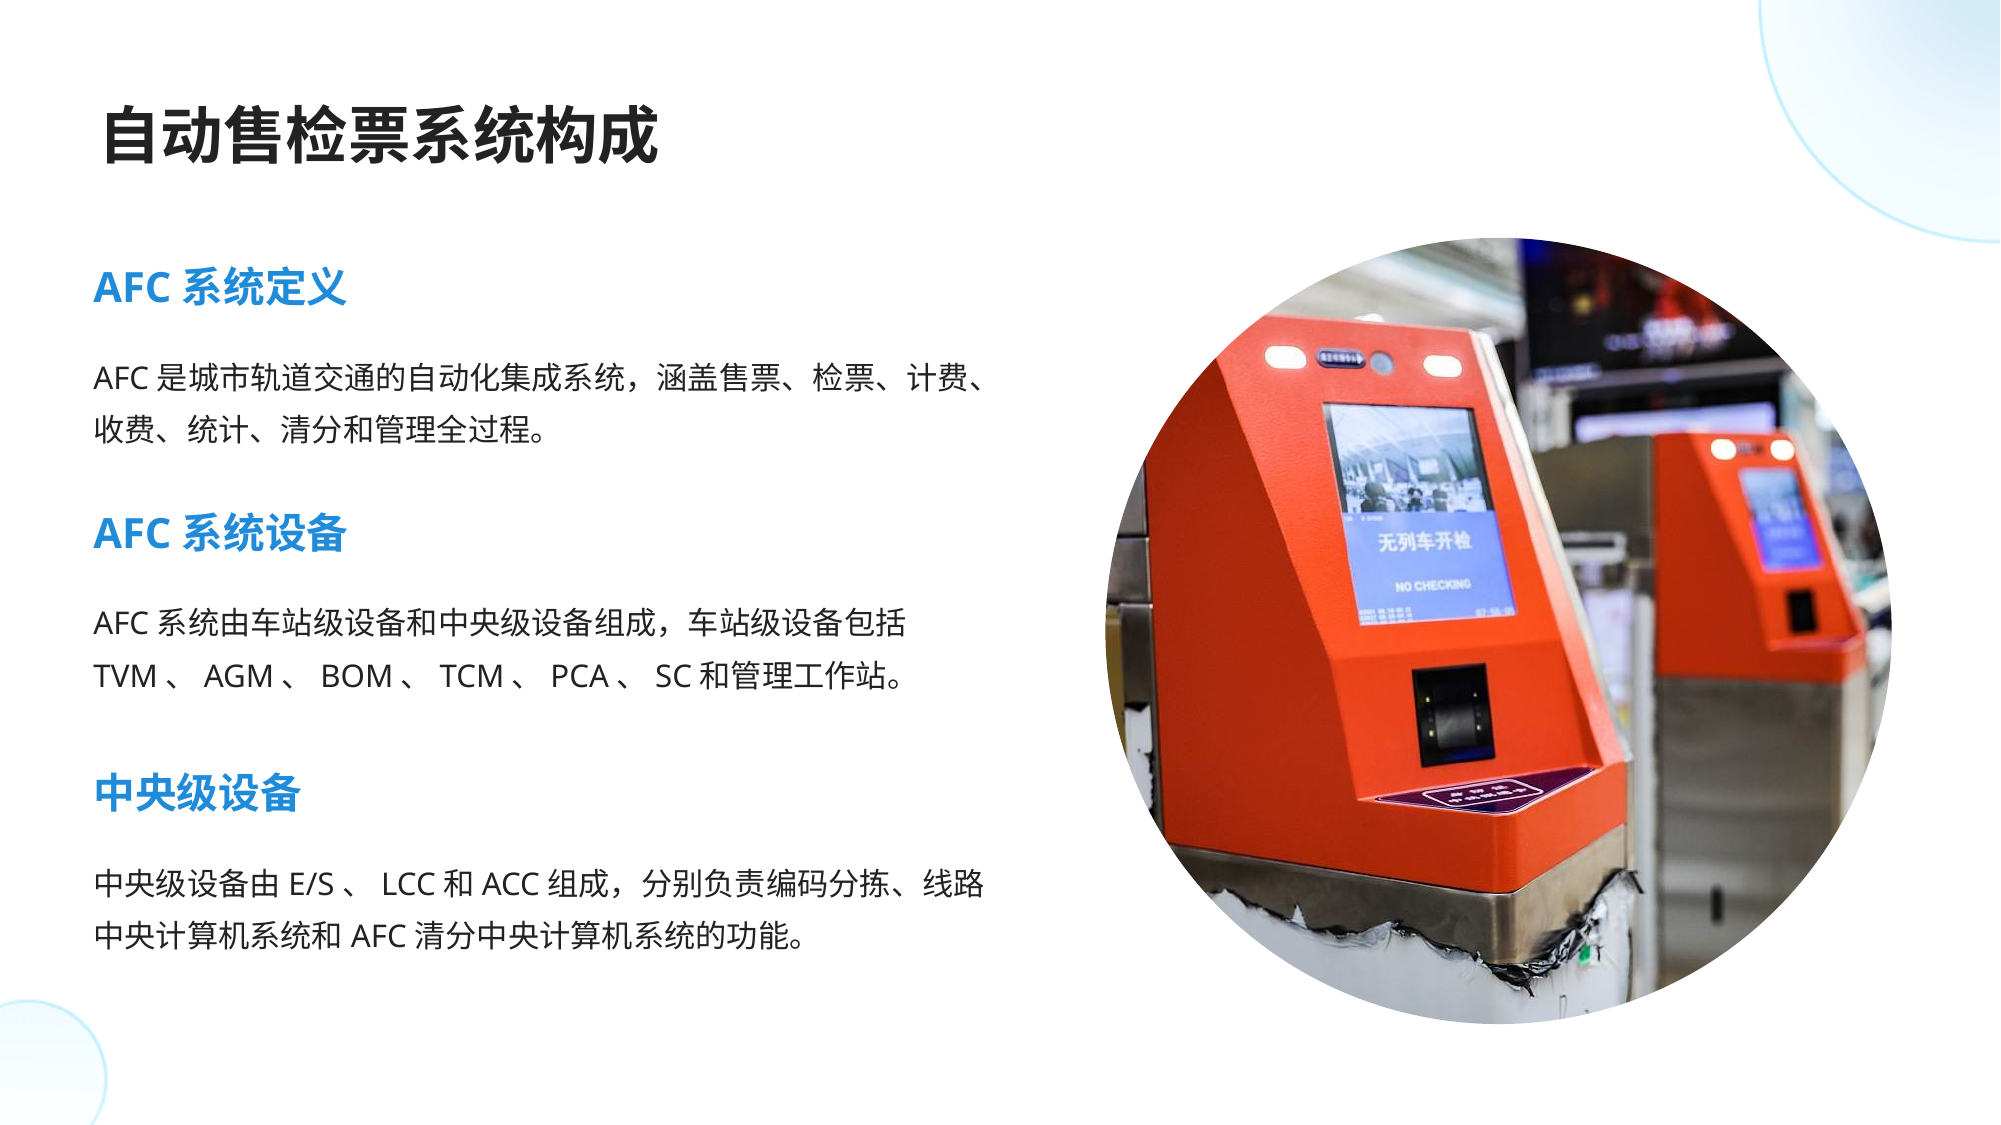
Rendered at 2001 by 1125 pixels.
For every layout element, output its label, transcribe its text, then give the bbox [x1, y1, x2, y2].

text_box 中央级设备 [74, 764, 1031, 831]
text_box 中央级设备由E/S、LCC和ACC组成，分别负责编码分拣、线路中央计算机系统和AFC清分中央计算机系统的功能。 [74, 839, 1031, 968]
text_box AFC是城市轨道交通的自动化集成系统，涵盖售票、检票、计费、收费、统计、清分和管理全过程。 [74, 333, 1031, 462]
text_box AFC系统由车站级设备和中央级设备组成，车站级设备包括TVM、AGM、BOM、TCM、PCA、SC和管理工作站。 [74, 579, 1031, 708]
text_box AFC系统设备 [74, 503, 1031, 570]
picture [0, 0, 2001, 1125]
text_box 自动售检票系统构成 [78, 43, 1922, 194]
text_box AFC系统定义 [74, 258, 1031, 325]
